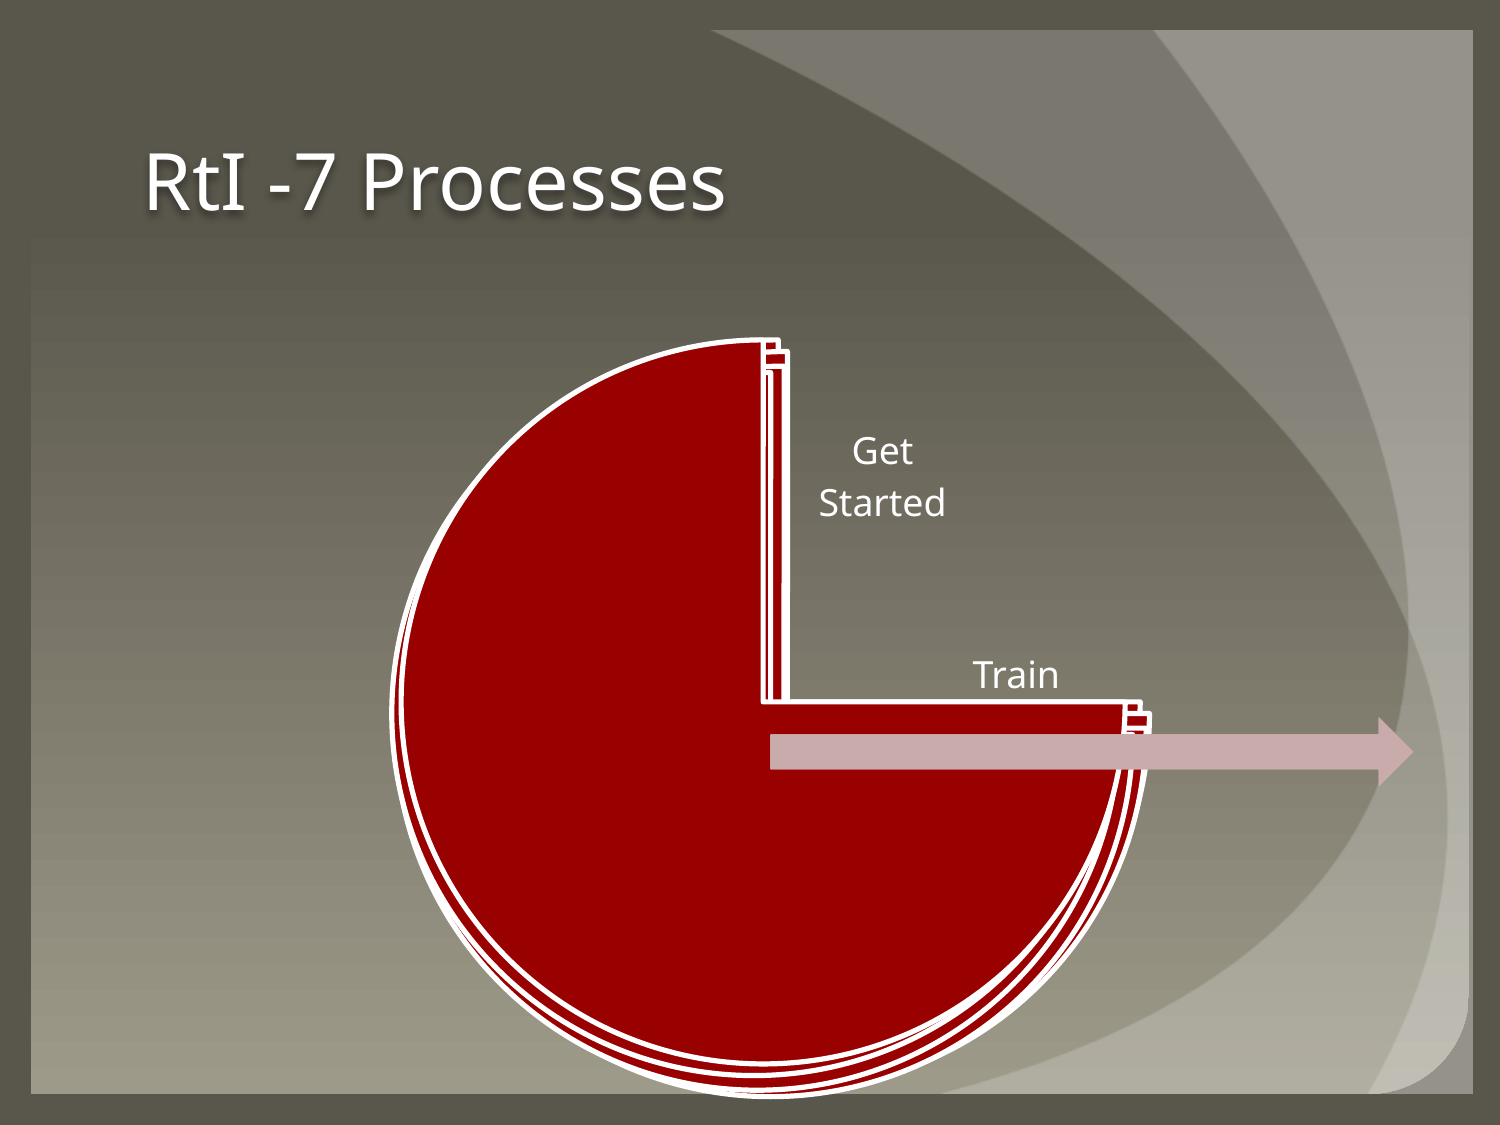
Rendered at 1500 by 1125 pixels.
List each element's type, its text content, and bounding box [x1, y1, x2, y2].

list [127, 233, 1414, 1096]
title RtI -7 Processes [127, 62, 1372, 233]
picture [24, 30, 1473, 1094]
